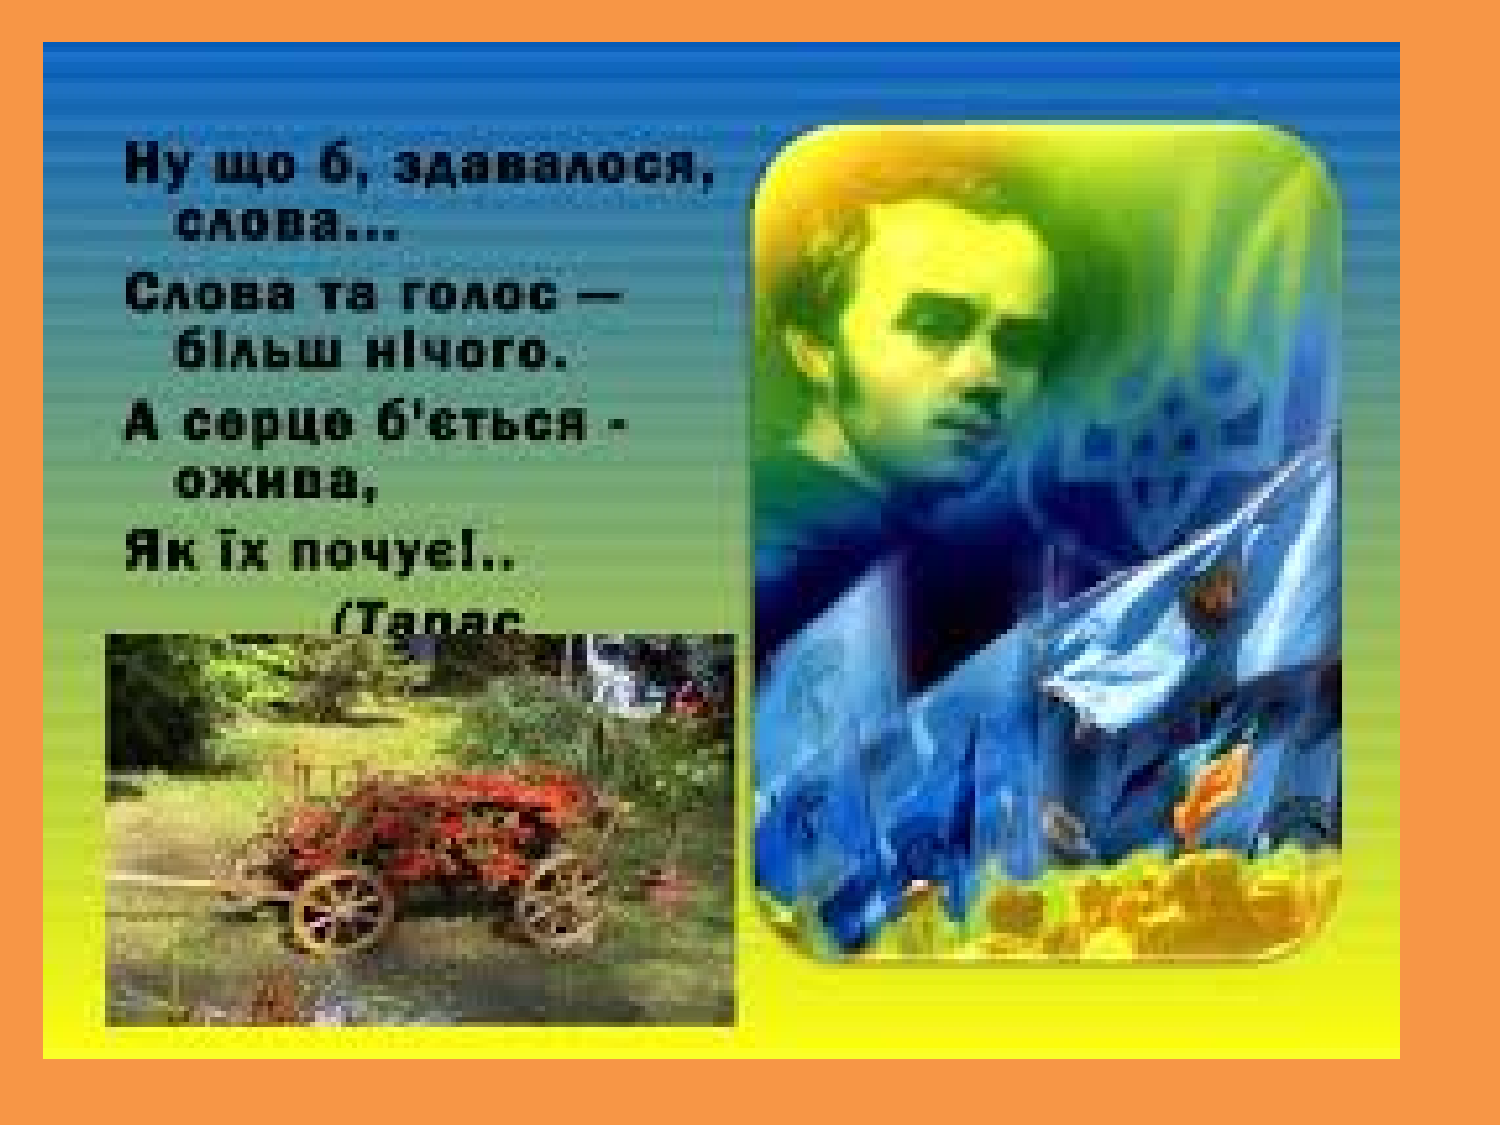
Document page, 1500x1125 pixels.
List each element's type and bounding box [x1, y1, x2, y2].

list [43, 42, 1400, 1059]
